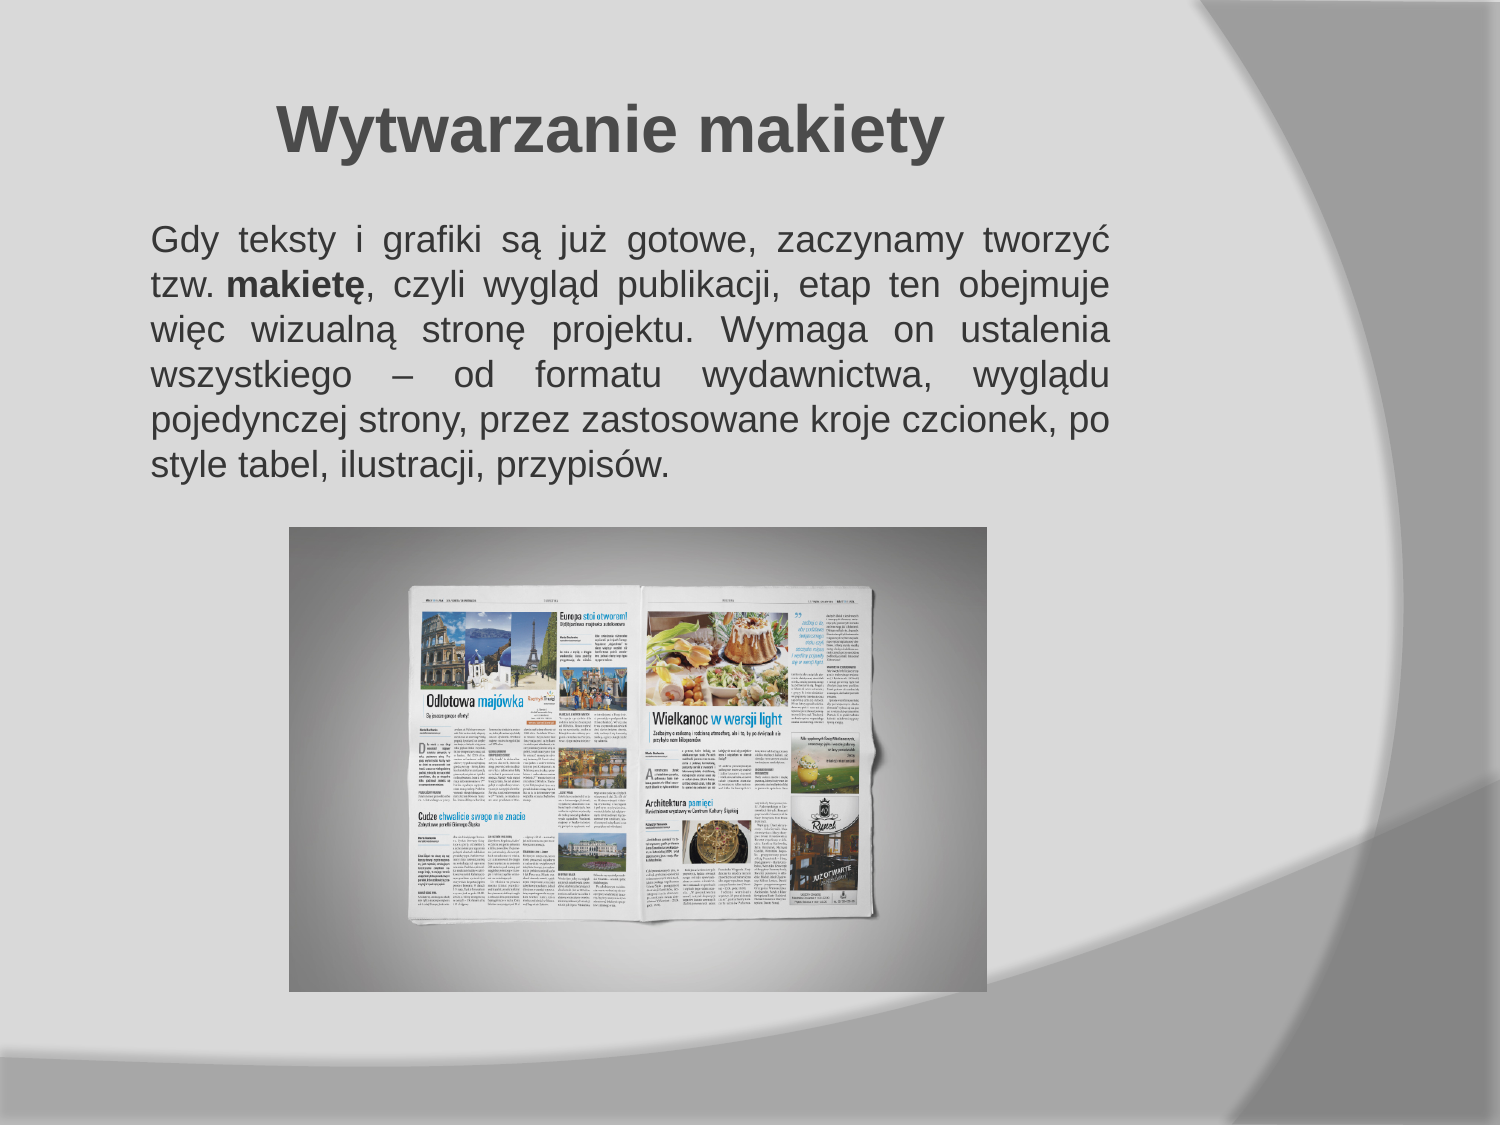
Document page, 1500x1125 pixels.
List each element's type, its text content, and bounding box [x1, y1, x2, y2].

text_box Gdy teksty i grafiki są już gotowe, zaczynamy tworzyć tzw. makietę, czyli wygląd publikacji, etap ten obejmuje więc wizualną stronę projektu. Wymaga on ustalenia wszystkiego – od formatu wydawnictwa, wyglądu pojedynczej strony, przez zastosowane kroje czcionek, po style tabel, ilustracji, przypisów. [135, 208, 1125, 493]
text_box Wytwarzanie makiety [0, 78, 1223, 173]
picture [289, 526, 987, 993]
